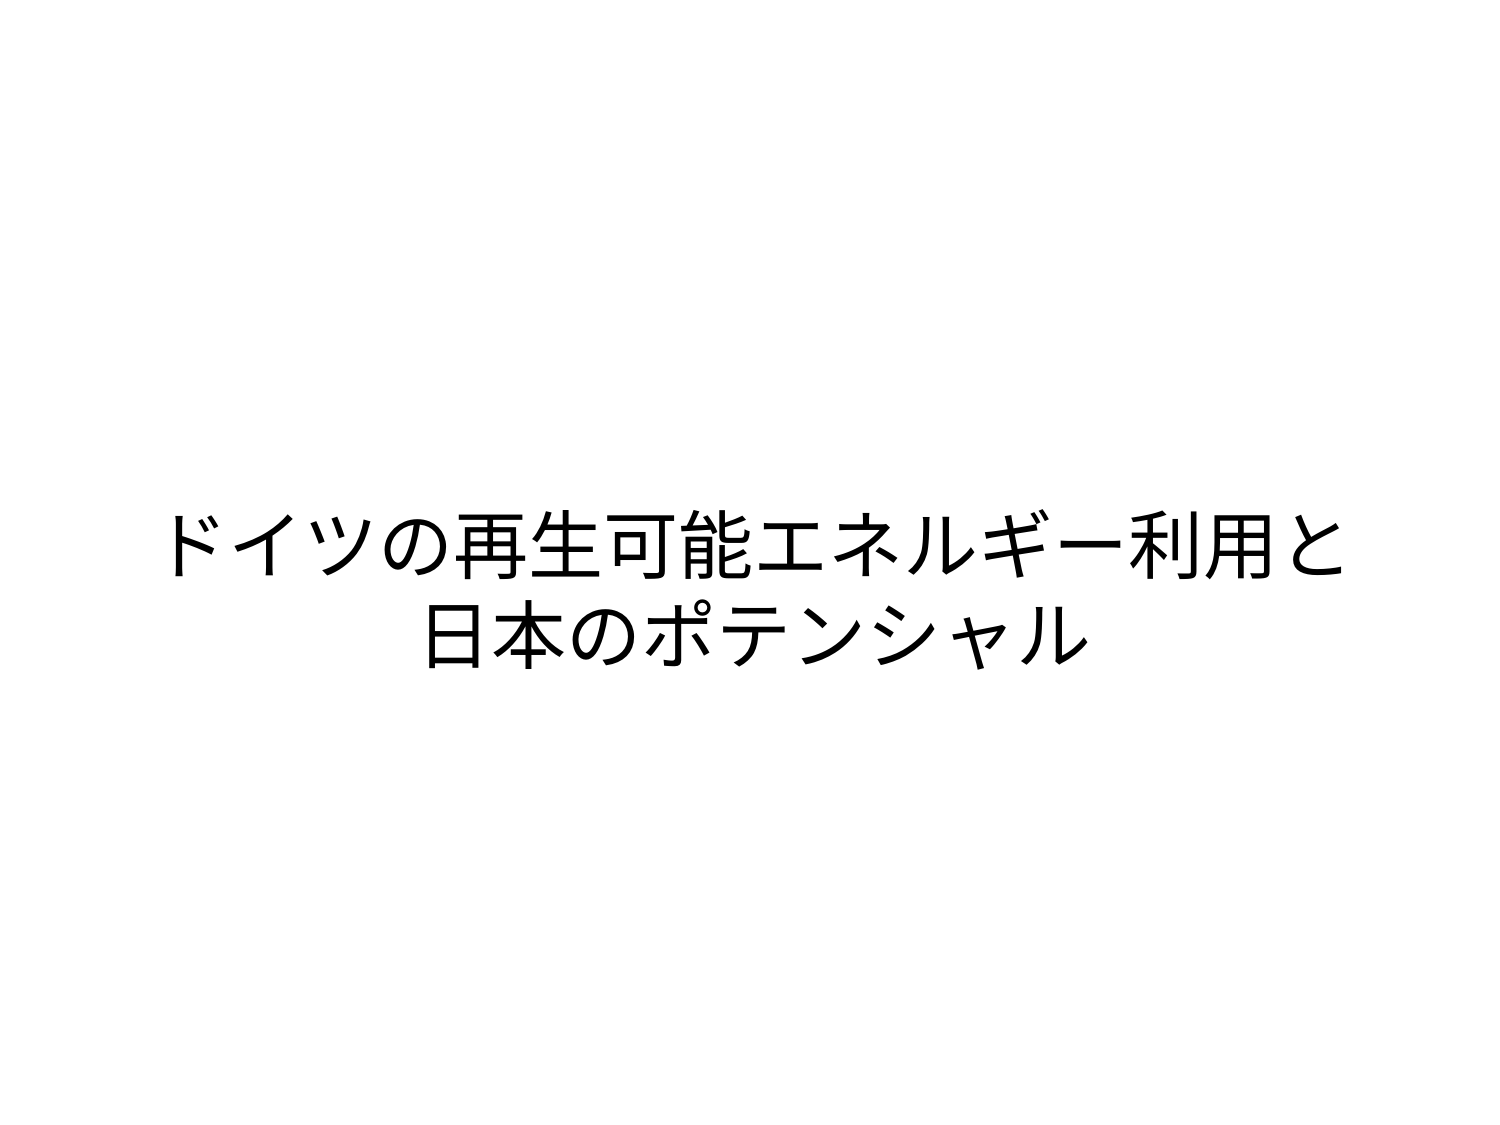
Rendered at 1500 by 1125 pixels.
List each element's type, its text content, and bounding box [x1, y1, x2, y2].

text_box ドイツの再生可能エネルギー利用と 日本のポテンシャル [68, 491, 1439, 686]
